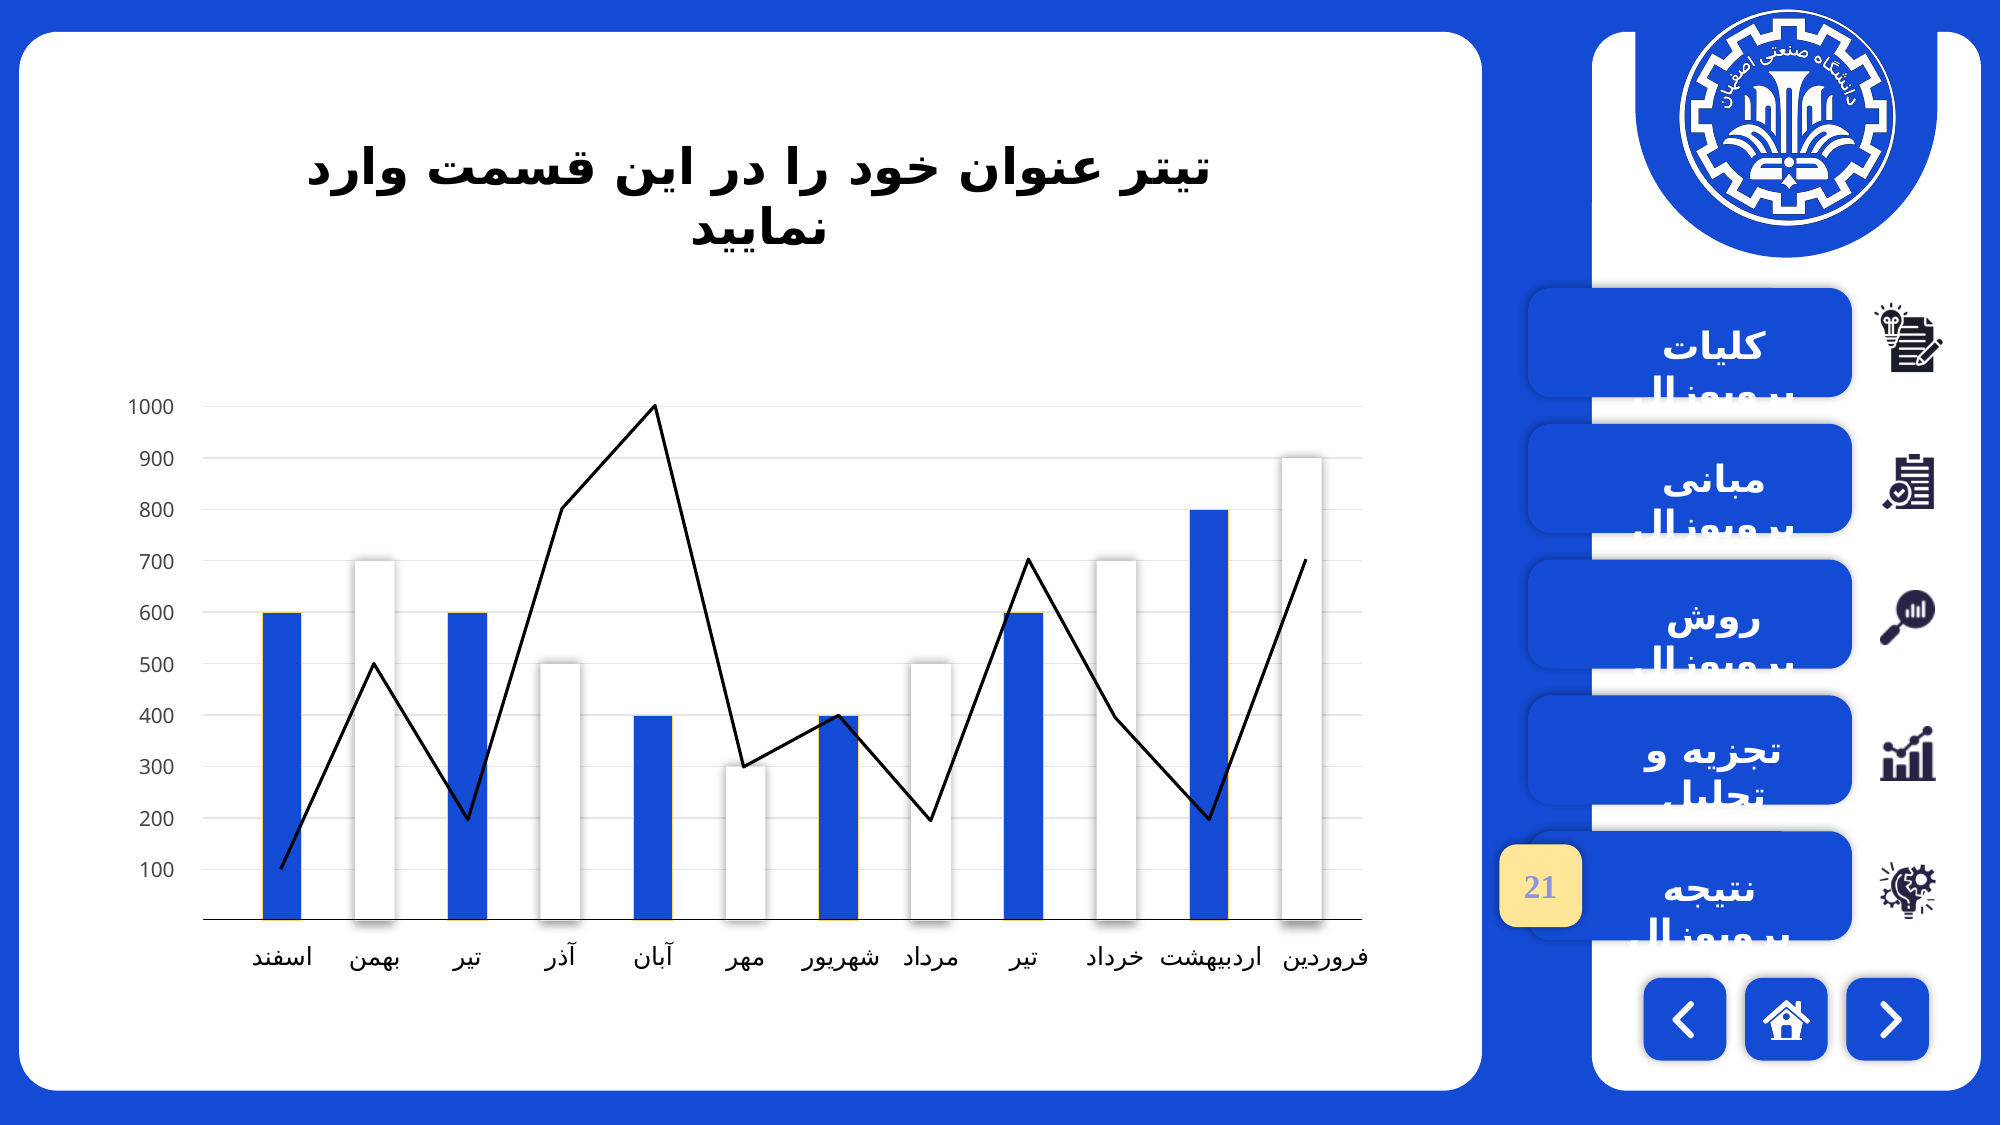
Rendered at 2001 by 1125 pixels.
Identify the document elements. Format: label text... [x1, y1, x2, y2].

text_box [93, 384, 1387, 980]
picture [1872, 301, 1944, 373]
picture [1679, 9, 1896, 226]
text_box کلیات پروپوزال [1571, 314, 1857, 420]
picture [1880, 726, 1936, 782]
text_box روش پروپوزال [1571, 584, 1857, 689]
picture [1859, 989, 1920, 1050]
picture [1880, 454, 1935, 509]
picture [1880, 590, 1935, 645]
text_box تجزیه و تحلیل [1571, 718, 1857, 824]
picture [1763, 1000, 1810, 1040]
text_box نتیجه پروپوزال [1567, 856, 1853, 962]
slide_number 21 [1499, 854, 1583, 915]
picture [1879, 862, 1936, 919]
text_box مبانی پروپوزال [1571, 448, 1857, 553]
picture [1655, 989, 1716, 1050]
text_box تیتر عنوان خود را در این قسمت وارد نمایید [291, 127, 1229, 262]
